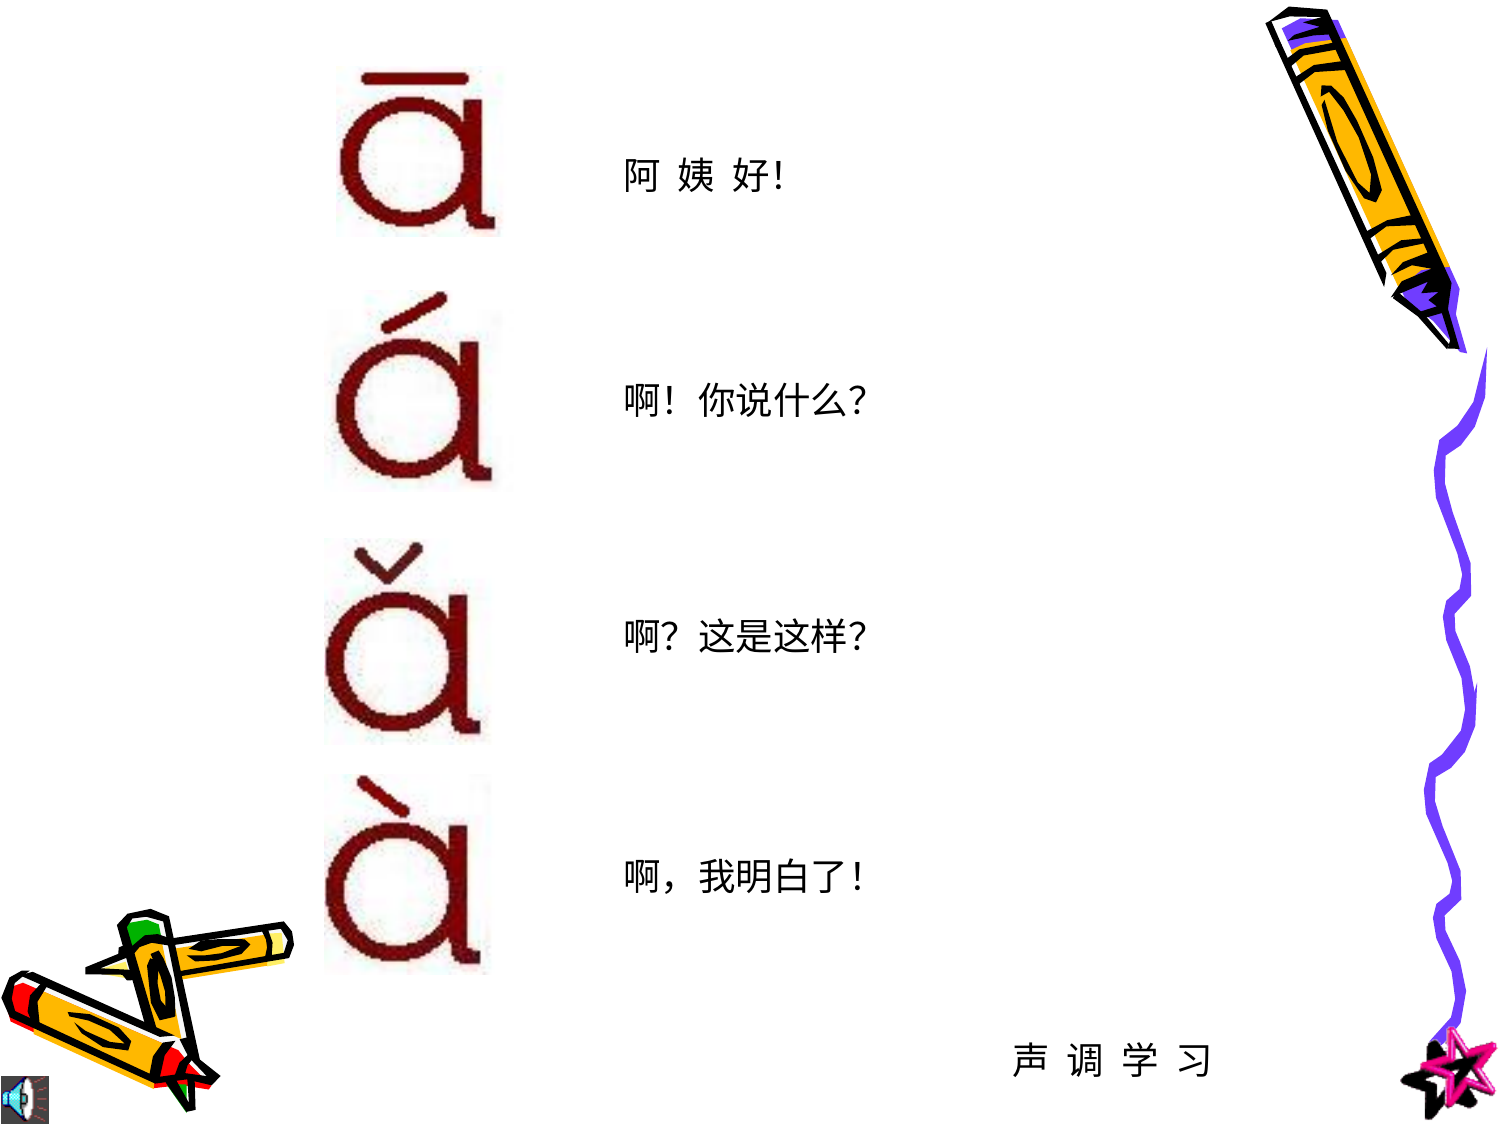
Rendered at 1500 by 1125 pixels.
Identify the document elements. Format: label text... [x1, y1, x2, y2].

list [336, 66, 514, 237]
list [1399, 1024, 1500, 1125]
picture [324, 538, 503, 745]
text_box 啊！你说什么？ [608, 369, 1270, 429]
picture [0, 1074, 51, 1125]
picture [324, 774, 503, 976]
text_box 阿 姨 好！ [608, 144, 1270, 205]
text_box 啊，我明白了！ [608, 846, 1270, 906]
text_box 声 调 学 习 [879, 1029, 1347, 1090]
picture [324, 290, 524, 492]
text_box 啊？这是这样？ [608, 605, 1270, 666]
